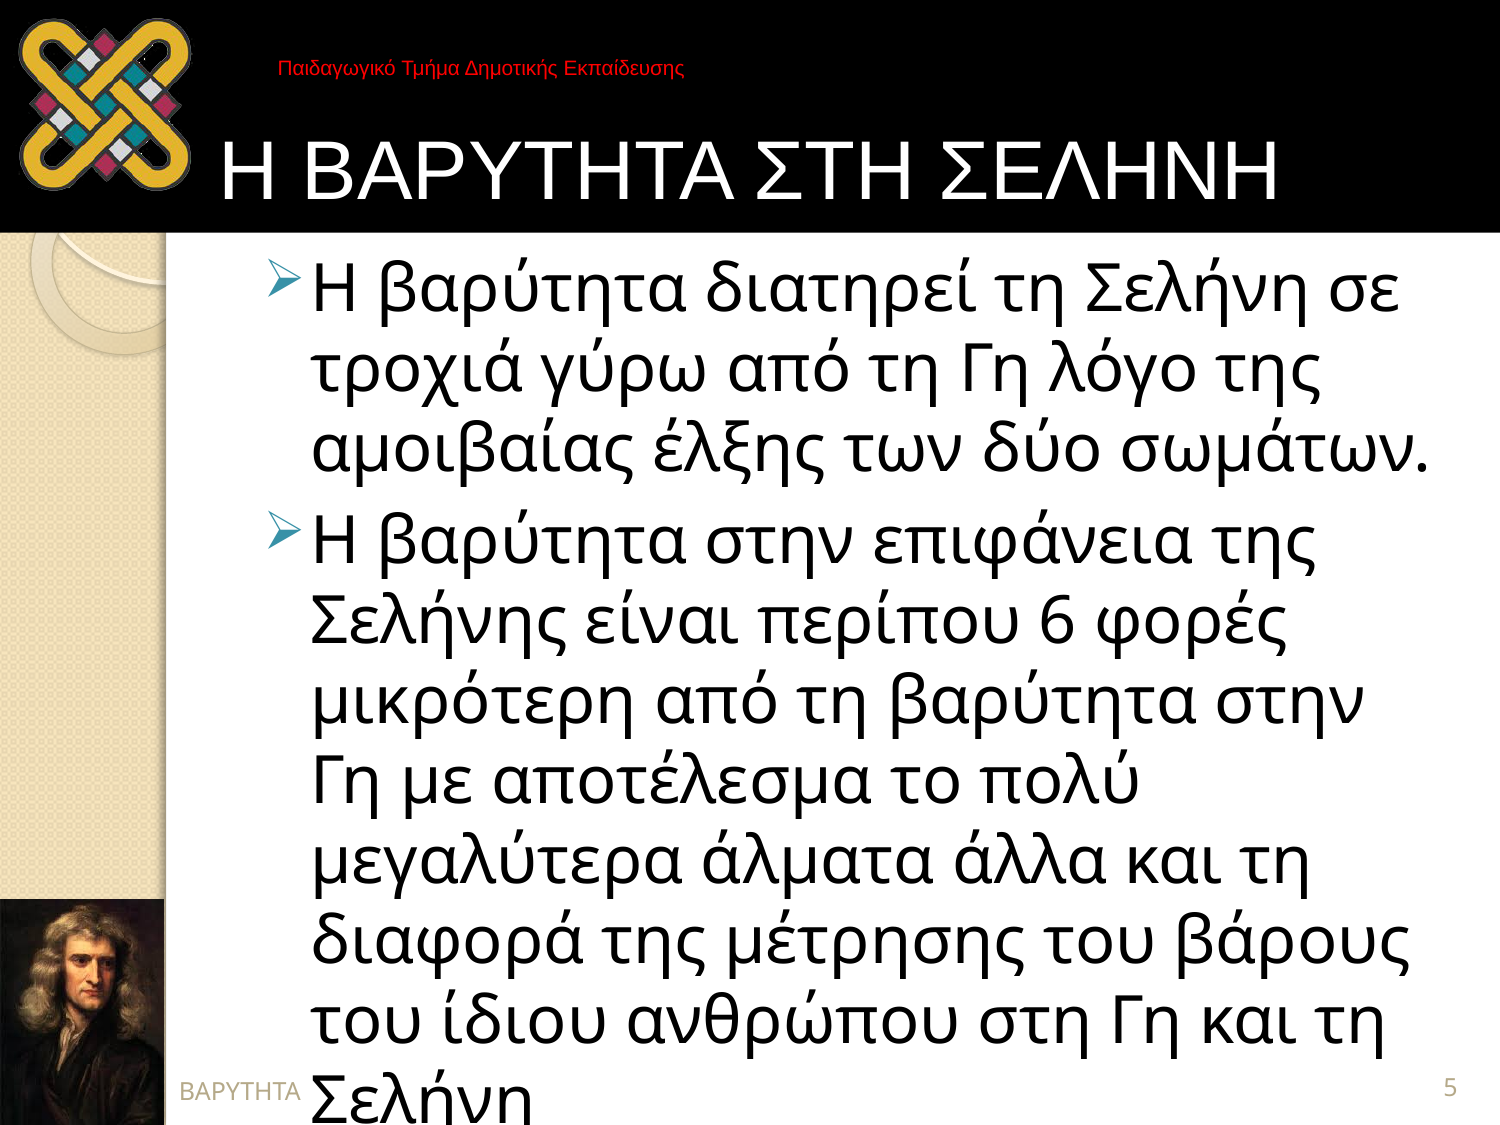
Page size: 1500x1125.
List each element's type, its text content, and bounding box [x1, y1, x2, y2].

text_box Παιδαγωγικό Τμήμα Δημοτικής Εκπαίδευσης [262, 46, 700, 87]
picture [0, 898, 165, 1125]
footer ΒΑΡΥΤΗΤΑ [172, 1034, 1413, 1113]
title Η ΒΑΡΥΤΗΤΑ ΣΤΗ ΣΕΛΗΝΗ [0, 0, 1500, 233]
slide_number 5 [1413, 1034, 1488, 1113]
list Η βαρύτητα διατηρεί τη Σελήνη σε τροχιά γύρω από τη Γη λόγο της αμοιβαίας έλξης των δύο σωμάτων. Η βαρύτητα στην επιφάνεια της Σελήνης είναι περίπου 6 φορές μικρότερη από τη βαρύτητα στην Γη με αποτέλεσμα το πολύ μεγαλύτερα άλματα άλλα και τη διαφορά της μέτρησης του βάρους του ίδιου ανθρώπου στη Γη και τη Σελήνη [235, 237, 1466, 1025]
picture [0, 0, 209, 209]
